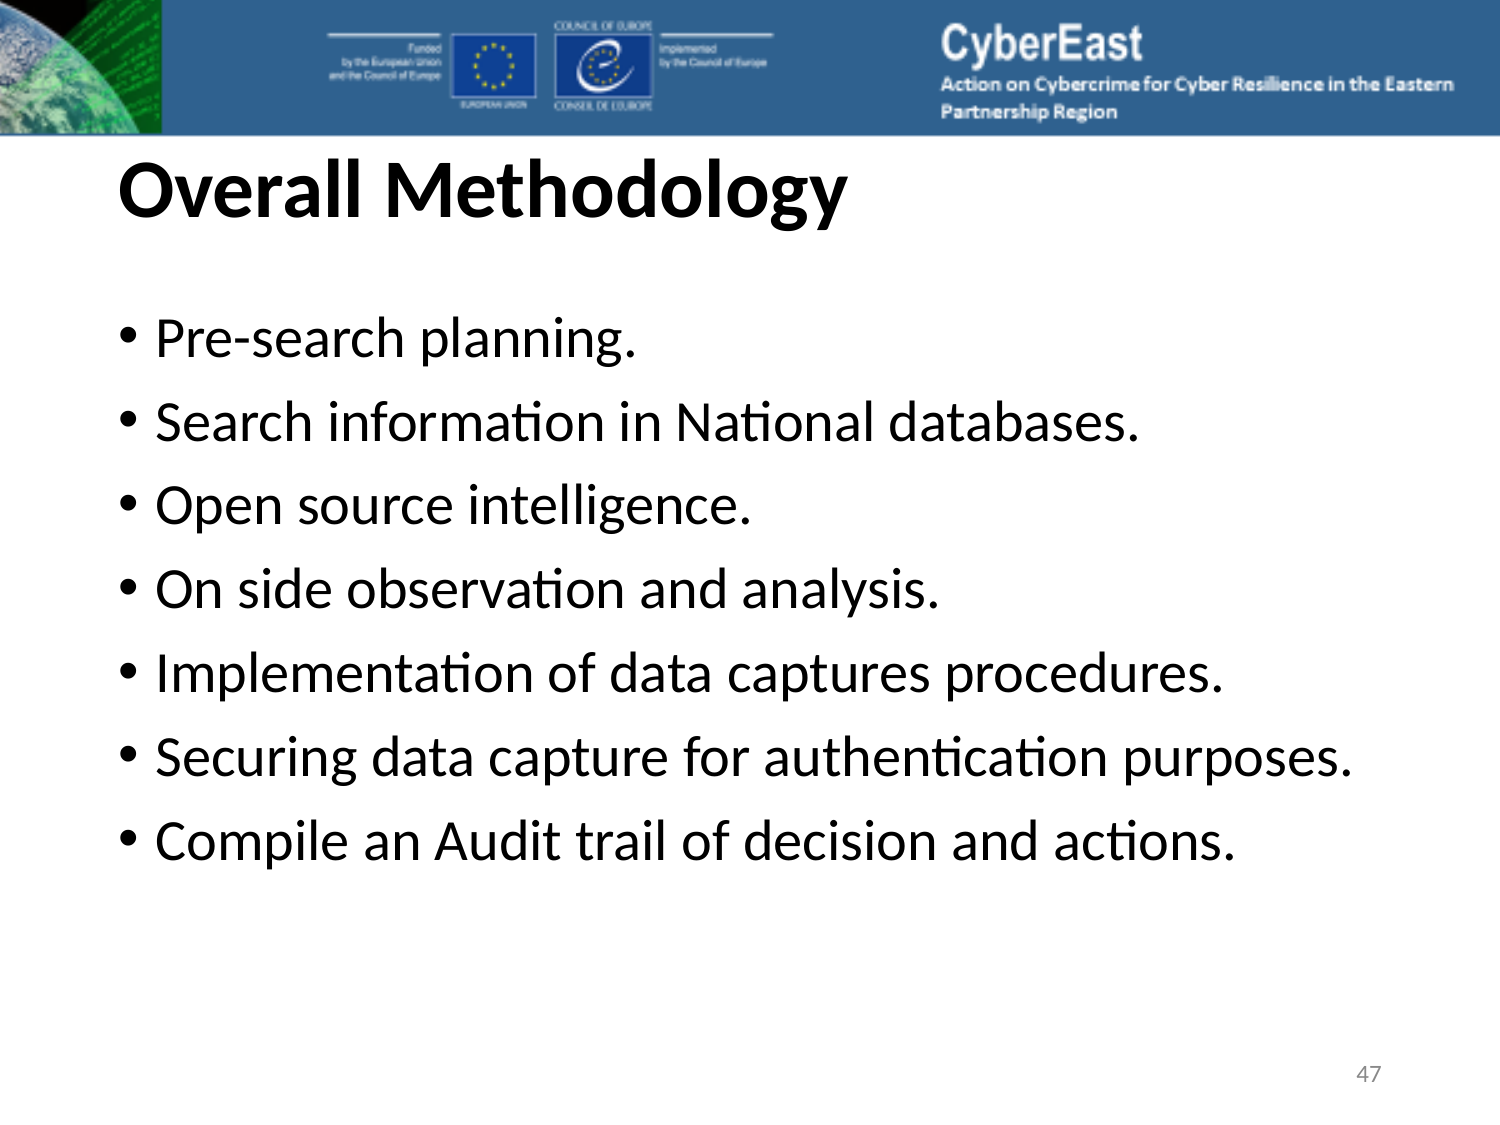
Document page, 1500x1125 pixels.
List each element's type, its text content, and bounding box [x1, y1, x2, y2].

picture [0, 0, 1500, 1125]
list Pre-search planning. Search information in National databases. Open source intelligence. On side observation and analysis. Implementation of data captures procedures. Securing data capture for authentication purposes. Compile an Audit trail of decision and actions. [103, 299, 1397, 1014]
slide_number 47 [1059, 1042, 1397, 1103]
title Overall Methodology [103, 82, 1397, 299]
